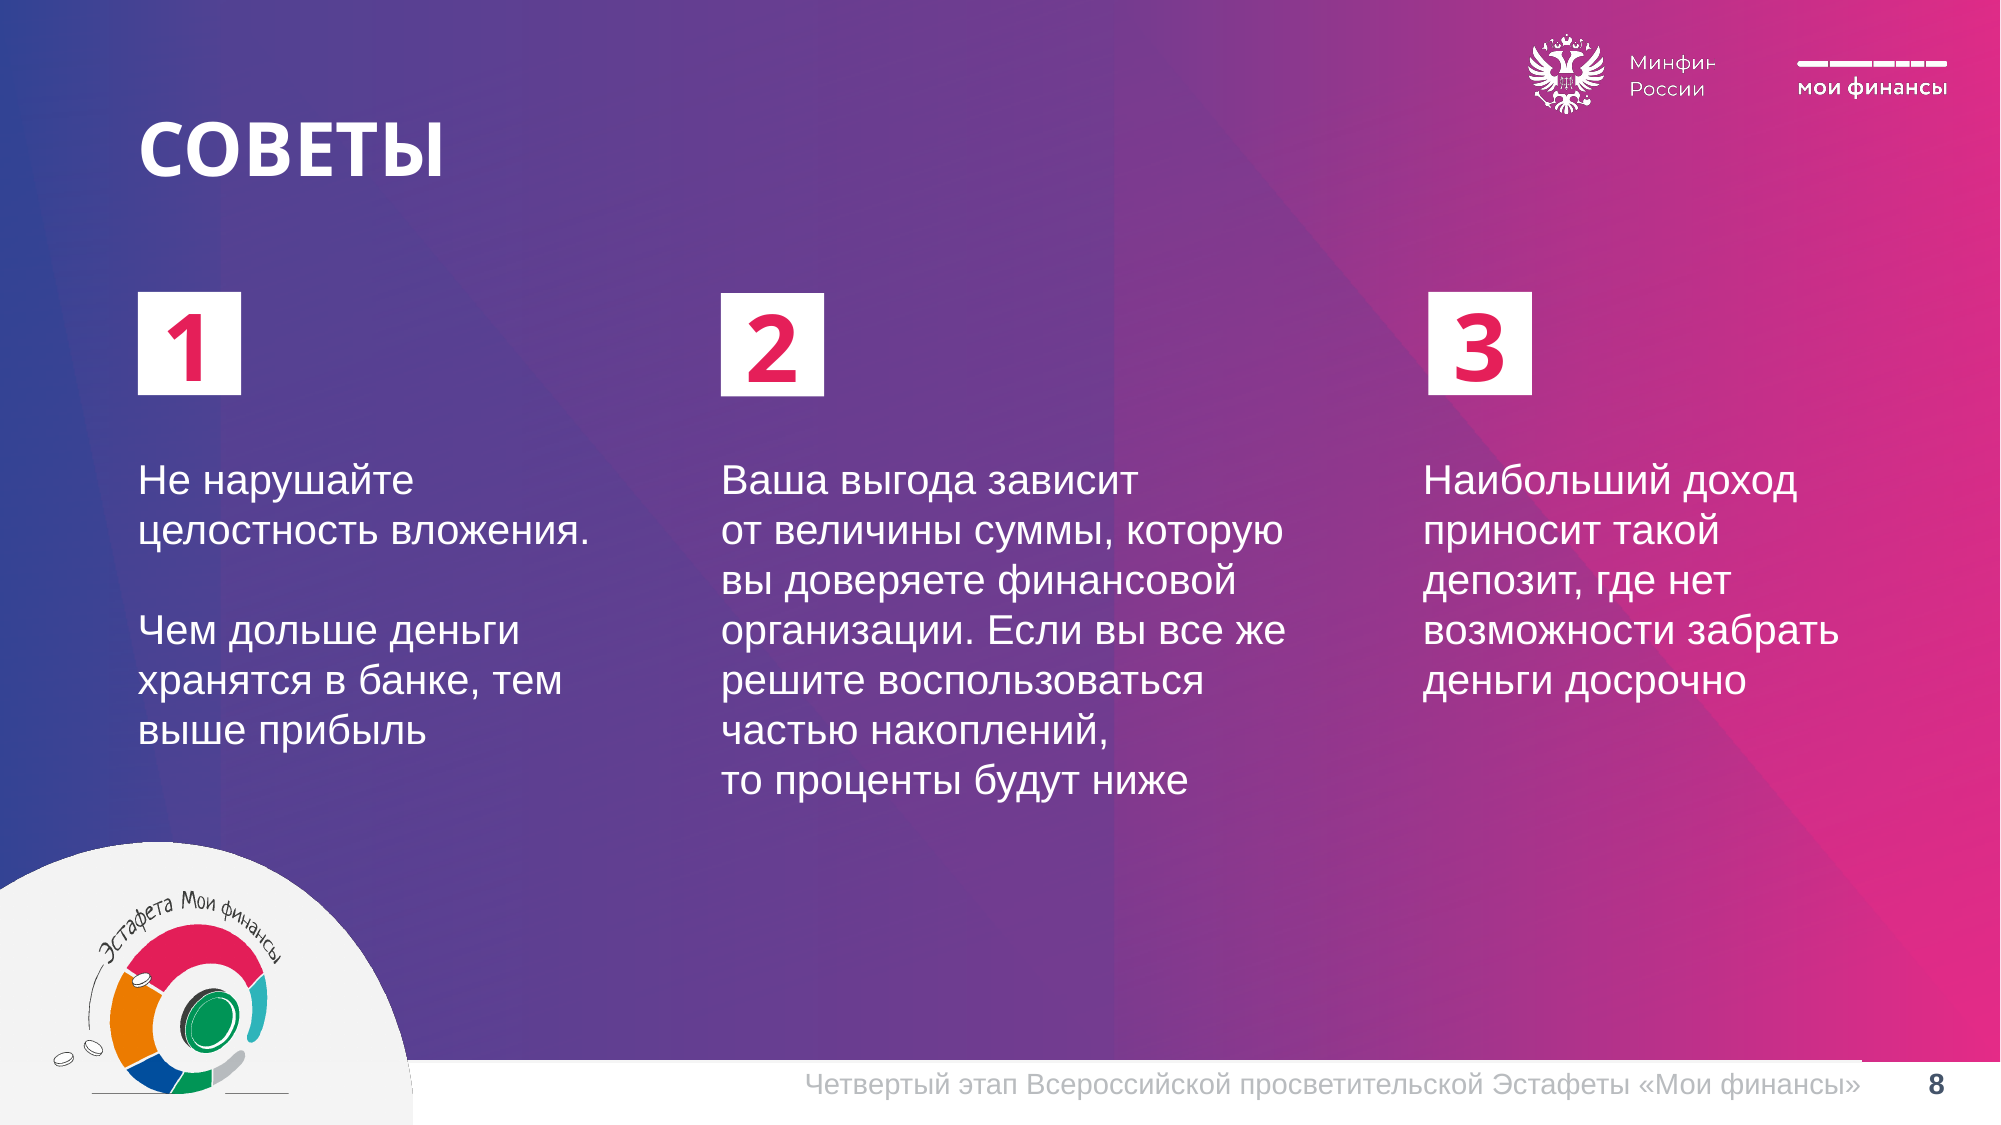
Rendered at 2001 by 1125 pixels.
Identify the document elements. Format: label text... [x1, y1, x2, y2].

text_box Ваша выгода зависит от величины суммы, которую вы доверяете финансовой организации. Если вы все же решите воспользоваться частью накоплений, то проценты будут ниже [720, 452, 1295, 803]
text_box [720, 283, 825, 406]
text_box Не нарушайте целостность вложения. Чем дольше деньги хранятся в банке, тем выше прибыль [137, 452, 593, 753]
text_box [1428, 282, 1533, 405]
title СОВЕТЫ [137, 111, 547, 195]
text_box Наибольший доход приносит такой депозит, где нет возможности забрать деньги досрочно [1422, 452, 1888, 703]
text_box 8 [1862, 1065, 1945, 1125]
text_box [137, 282, 242, 405]
picture [0, 0, 2001, 1125]
